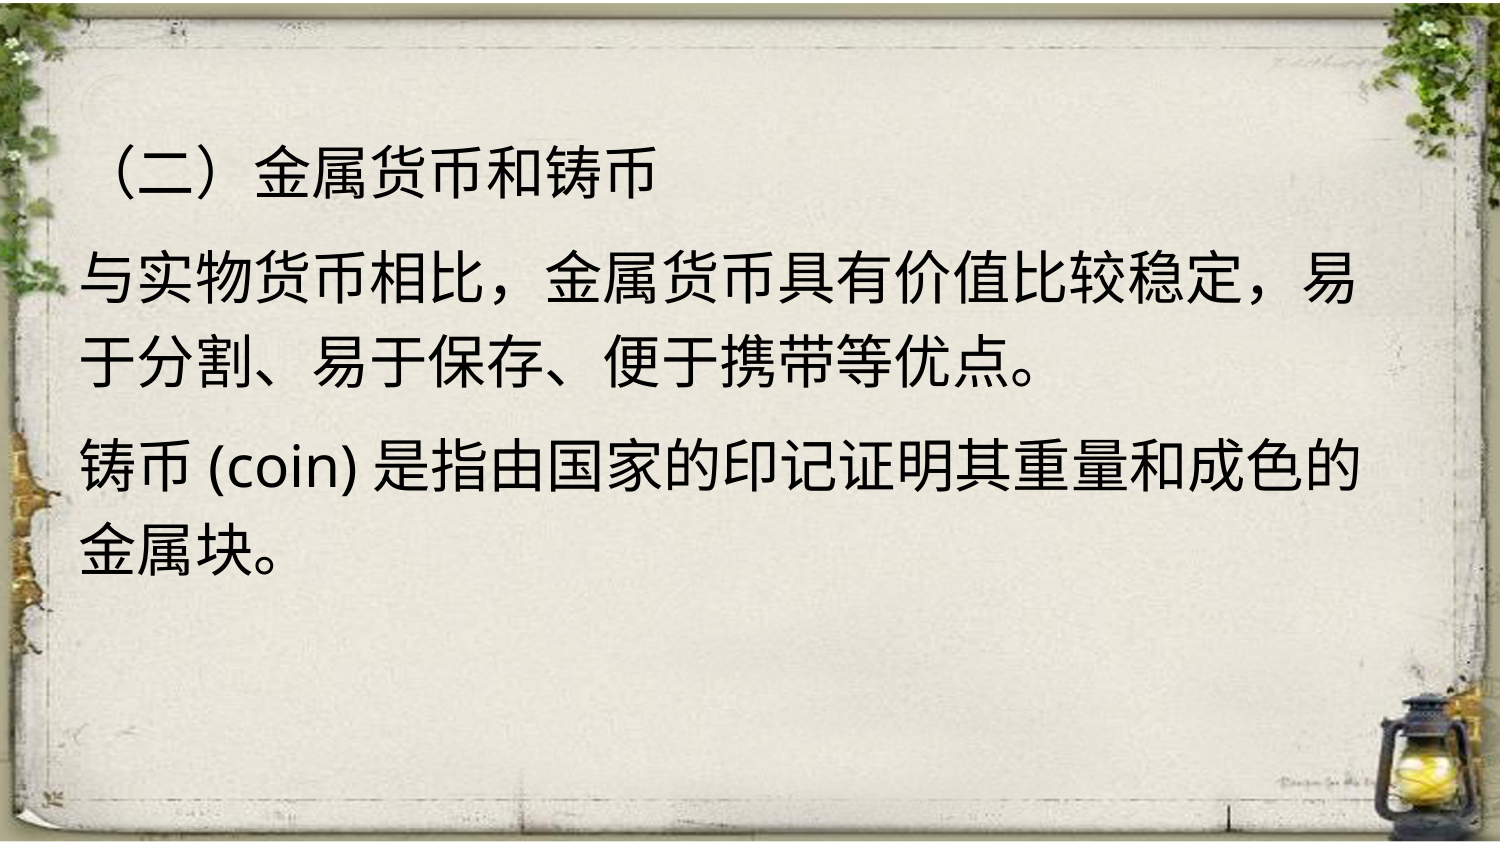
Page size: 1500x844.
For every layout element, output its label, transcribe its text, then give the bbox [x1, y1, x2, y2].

list （二）金属货币和铸币 与实物货币相比，金属货币具有价值比较稳定，易于分割、易于保存、便于携带等优点。 铸币(coin)是指由国家的印记证明其重量和成色的金属块。 [63, 115, 1429, 712]
picture [0, 0, 1500, 844]
